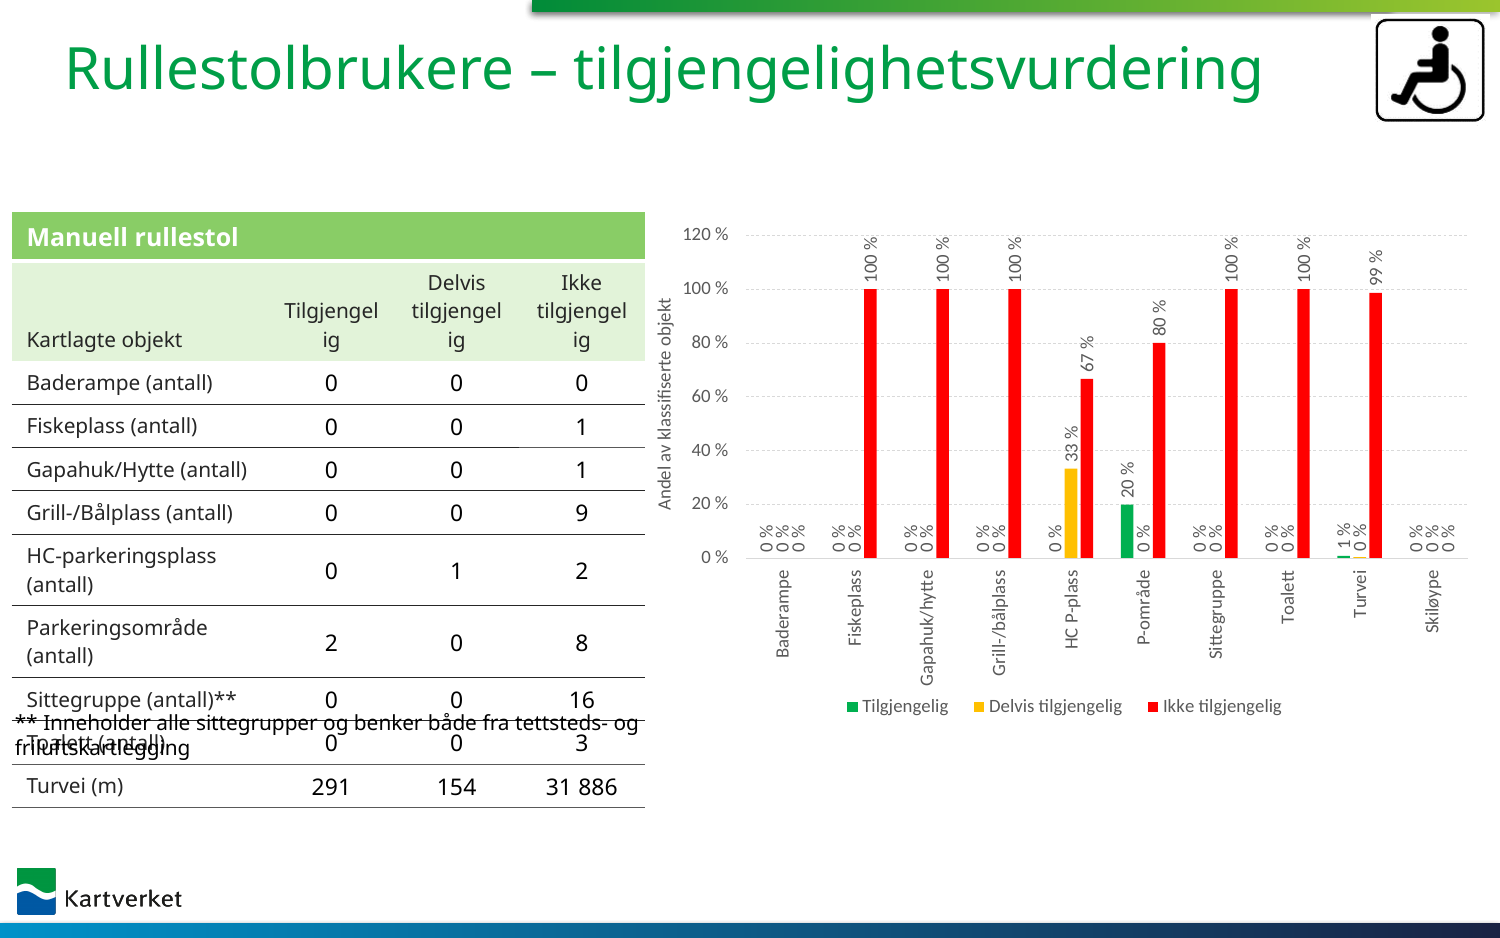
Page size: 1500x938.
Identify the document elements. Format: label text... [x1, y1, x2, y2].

table_cell 1 [394, 535, 519, 605]
table_cell Tilgjengelig [269, 263, 394, 361]
table_cell Grill-/Bålplass (antall) [12, 491, 269, 534]
text_box ** Inneholder alle sittegrupper og benker både fra tettsteds- og friluftskartlegging [0, 702, 745, 768]
table_header Manuell rullestol [12, 212, 645, 259]
table_cell 0 [394, 405, 519, 447]
picture [1371, 13, 1491, 127]
table_cell 0 [519, 361, 638, 404]
table_cell 291 [269, 768, 394, 807]
table_cell 0 [269, 491, 394, 534]
table_cell 0 [394, 606, 519, 677]
table_cell 0 [394, 361, 519, 404]
table_cell 2 [519, 535, 638, 605]
picture [643, 218, 1480, 728]
table_cell 0 [269, 405, 394, 447]
table_cell Sittegruppe (antall)** [12, 678, 269, 702]
table_cell 2 [269, 606, 394, 677]
table_cell 0 [269, 361, 394, 404]
table_cell 0 [269, 678, 394, 702]
table_cell Delvis tilgjengelig [394, 263, 519, 361]
table_cell 0 [394, 448, 519, 490]
table_cell Fiskeplass (antall) [12, 405, 269, 447]
table_cell Kartlagte objekt [12, 263, 269, 361]
table_cell 0 [394, 491, 519, 534]
table_cell 9 [519, 491, 638, 534]
table_cell 16 [519, 678, 638, 702]
table_cell 31 886 [519, 768, 645, 807]
table_cell Gapahuk/Hytte (antall) [12, 448, 269, 490]
table_cell 0 [269, 535, 394, 605]
table_cell Turvei (m) [12, 768, 269, 807]
table_cell 1 [519, 448, 638, 490]
table_cell Baderampe (antall) [12, 361, 269, 404]
table_cell 0 [394, 678, 519, 702]
table_cell HC-parkeringsplass (antall) [12, 535, 269, 605]
table_cell Ikke tilgjengelig [519, 263, 638, 361]
table_cell Parkeringsområde (antall) [12, 606, 269, 677]
table_cell 8 [519, 606, 638, 677]
table_cell 154 [394, 768, 519, 807]
text_box Rullestolbrukere – tilgjengelighetsvurdering [49, 12, 1372, 109]
table_cell 0 [269, 448, 394, 490]
table_cell 1 [519, 405, 638, 447]
